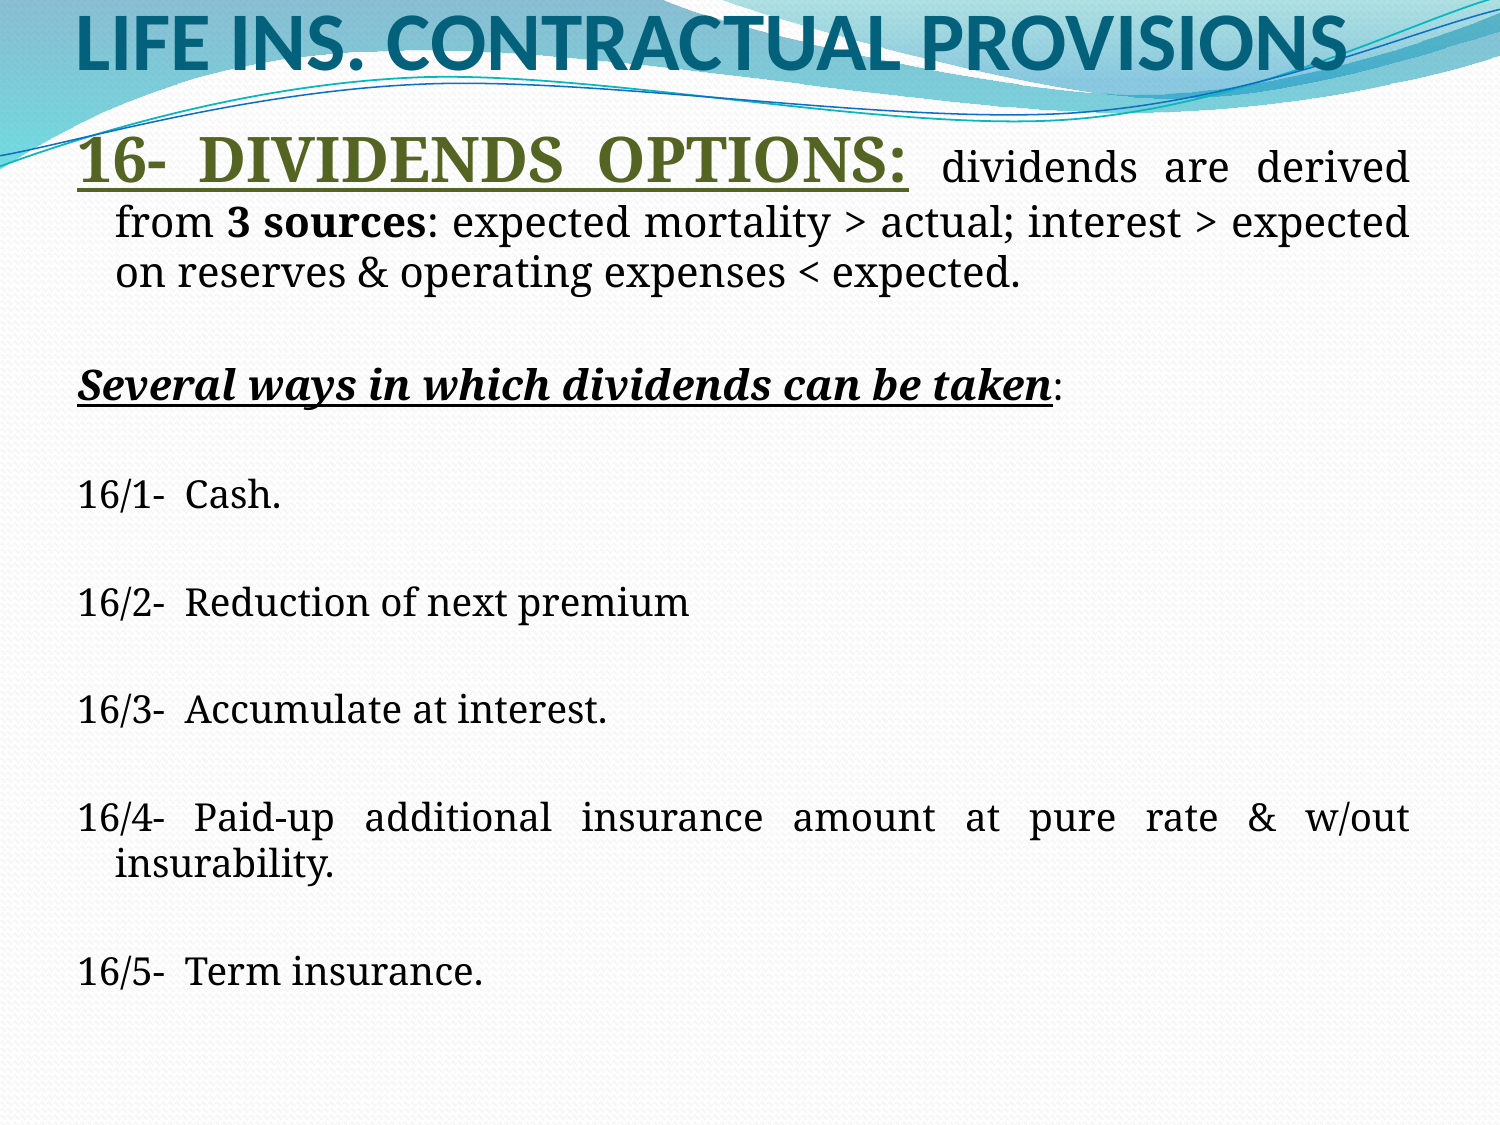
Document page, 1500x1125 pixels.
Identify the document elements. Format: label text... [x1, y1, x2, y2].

list 16- DIVIDENDS OPTIONS: dividends are derived from 3 sources: expected mortality > actual; interest > expected on reserves & operating expenses < expected. Several ways in which dividends can be taken: 16/1- Cash. 16/2- Reduction of next premium 16/3- Accumulate at interest. 16/4- Paid-up additional insurance amount at pure rate & w/out insurability. 16/5- Term insurance. [62, 112, 1425, 1038]
title LIFE INS. CONTRACTUAL PROVISIONS [75, 0, 1425, 88]
